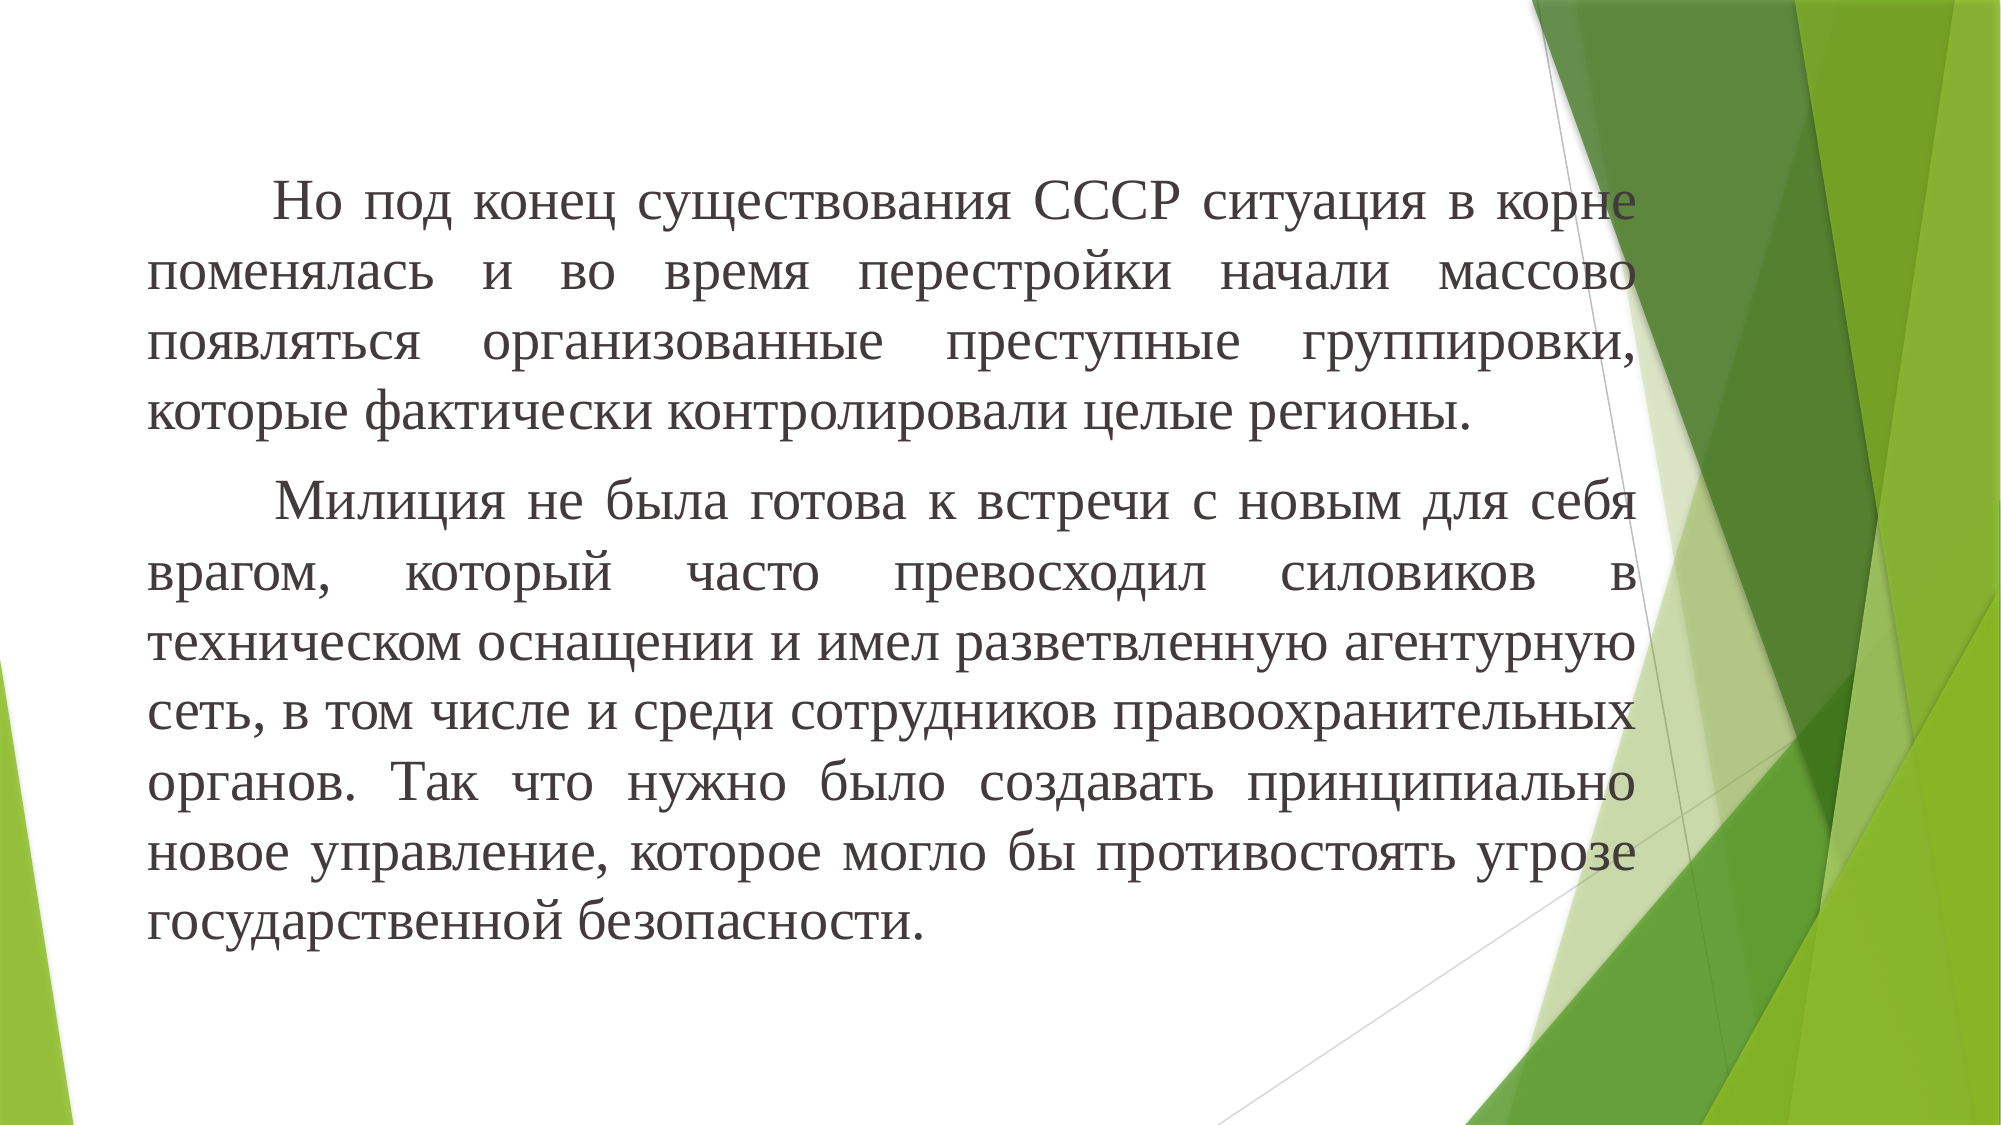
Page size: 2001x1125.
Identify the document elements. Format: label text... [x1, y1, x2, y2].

list Но под конец существования СССР ситуация в корне поменялась и во время перестройки начали массово появляться организованные преступные группировки, которые фактически контролировали целые регионы. Милиция не была готова к встречи с новым для себя врагом, который часто превосходил силовиков в техническом оснащении и имел разветвленную агентурную сеть, в том числе и среди сотрудников правоохранительных органов. Так что нужно было создавать принципиально новое управление, которое могло бы противостоять угрозе государственной безопасности. [132, 153, 1654, 791]
